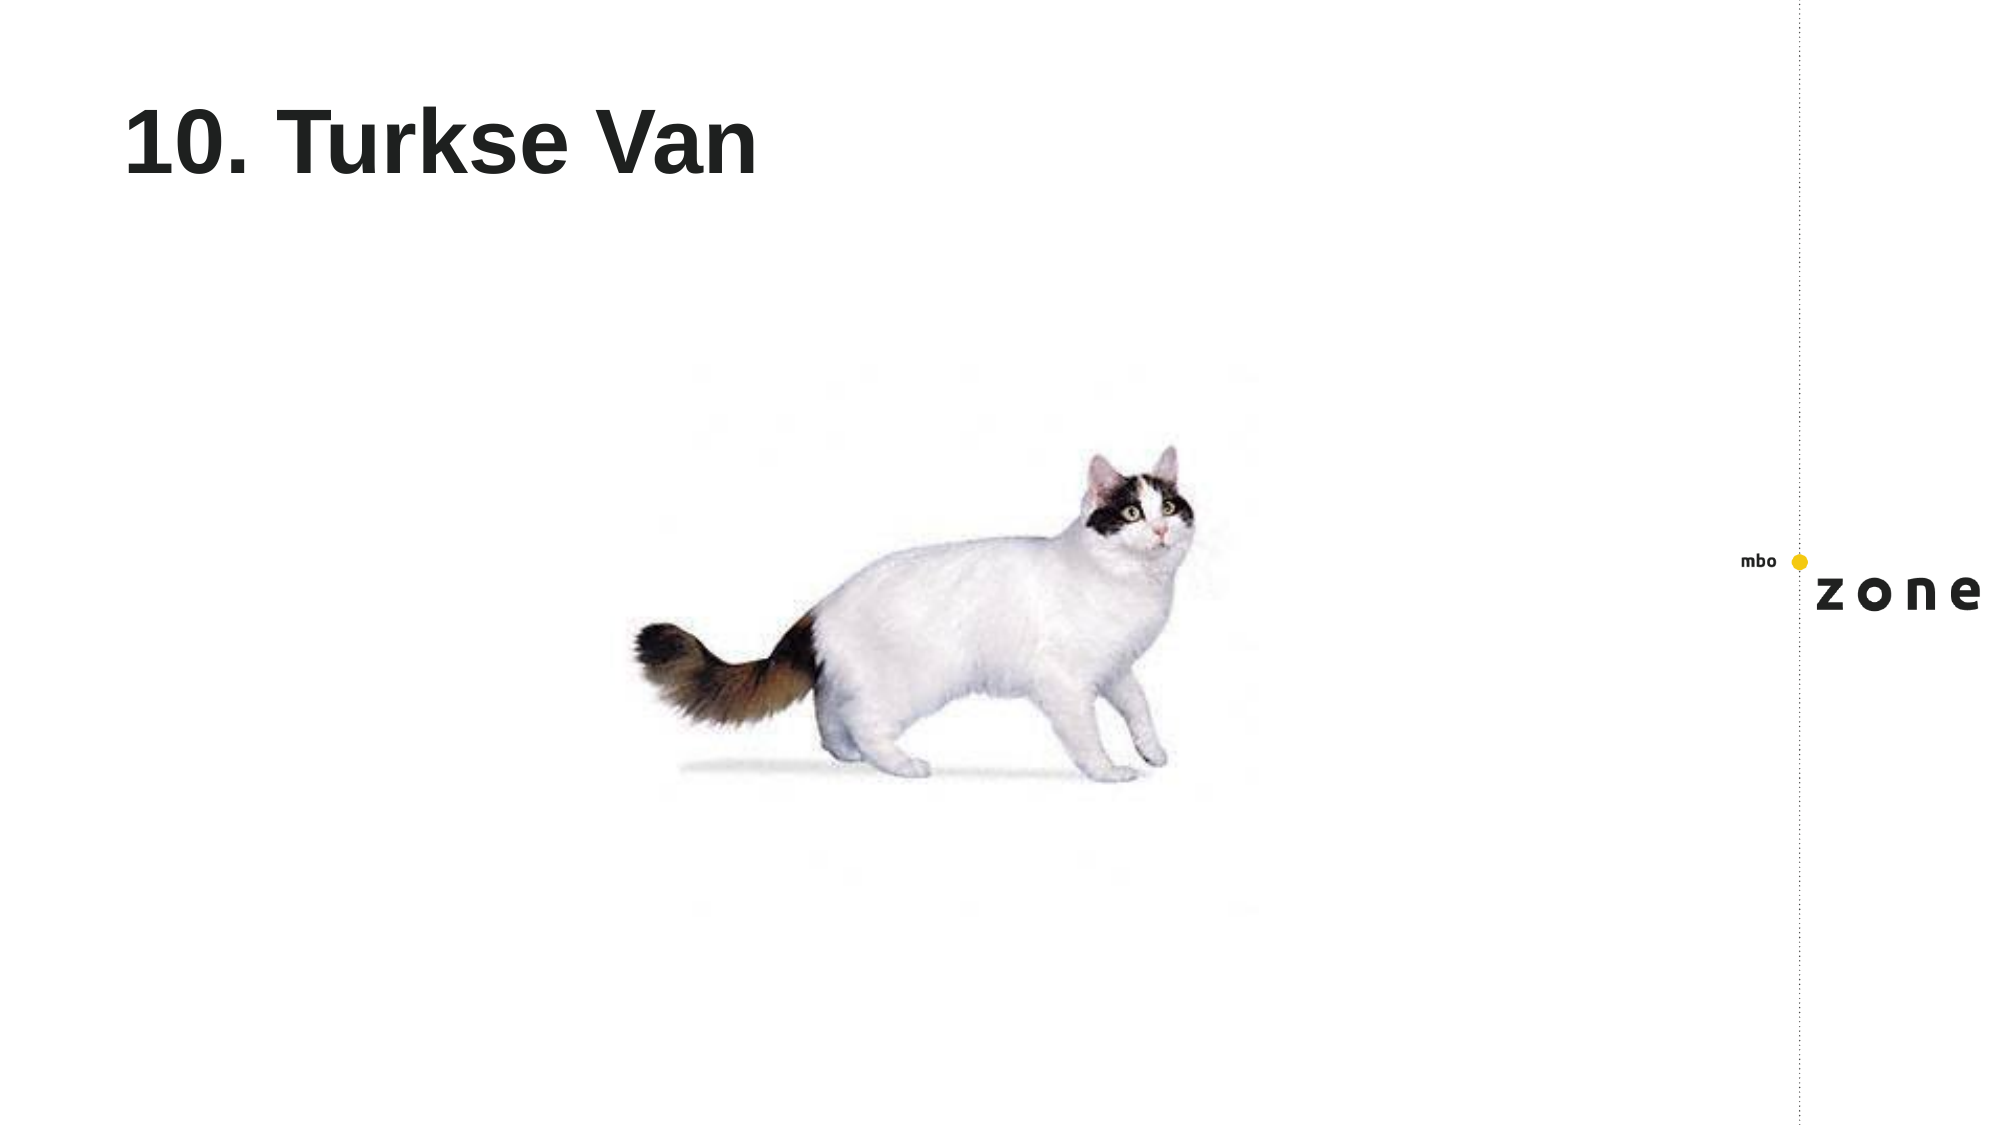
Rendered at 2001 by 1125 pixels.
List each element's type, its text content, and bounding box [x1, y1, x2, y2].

title 10. Turkse Van [124, 94, 1607, 272]
picture [1596, 0, 2001, 1125]
picture [610, 349, 1259, 917]
